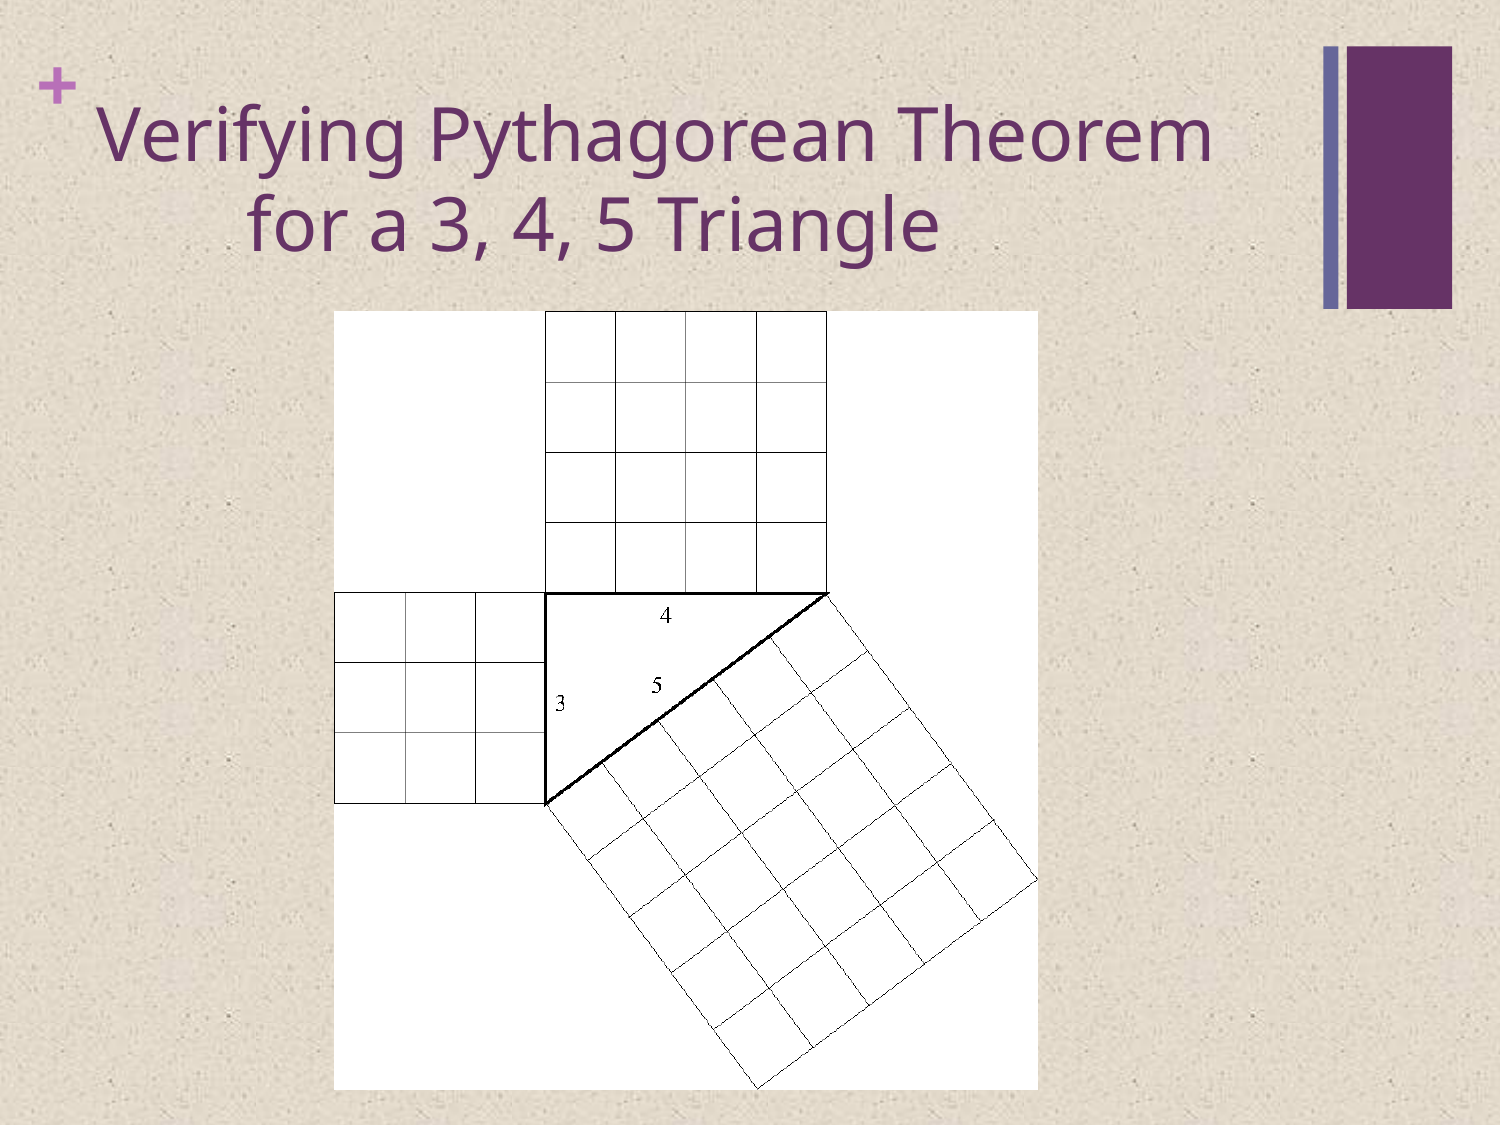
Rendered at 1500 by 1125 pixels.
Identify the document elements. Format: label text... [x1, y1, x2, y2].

picture [0, 0, 1500, 1125]
title Verifying Pythagorean Theorem for a 3, 4, 5 Triangle [81, 79, 1322, 263]
